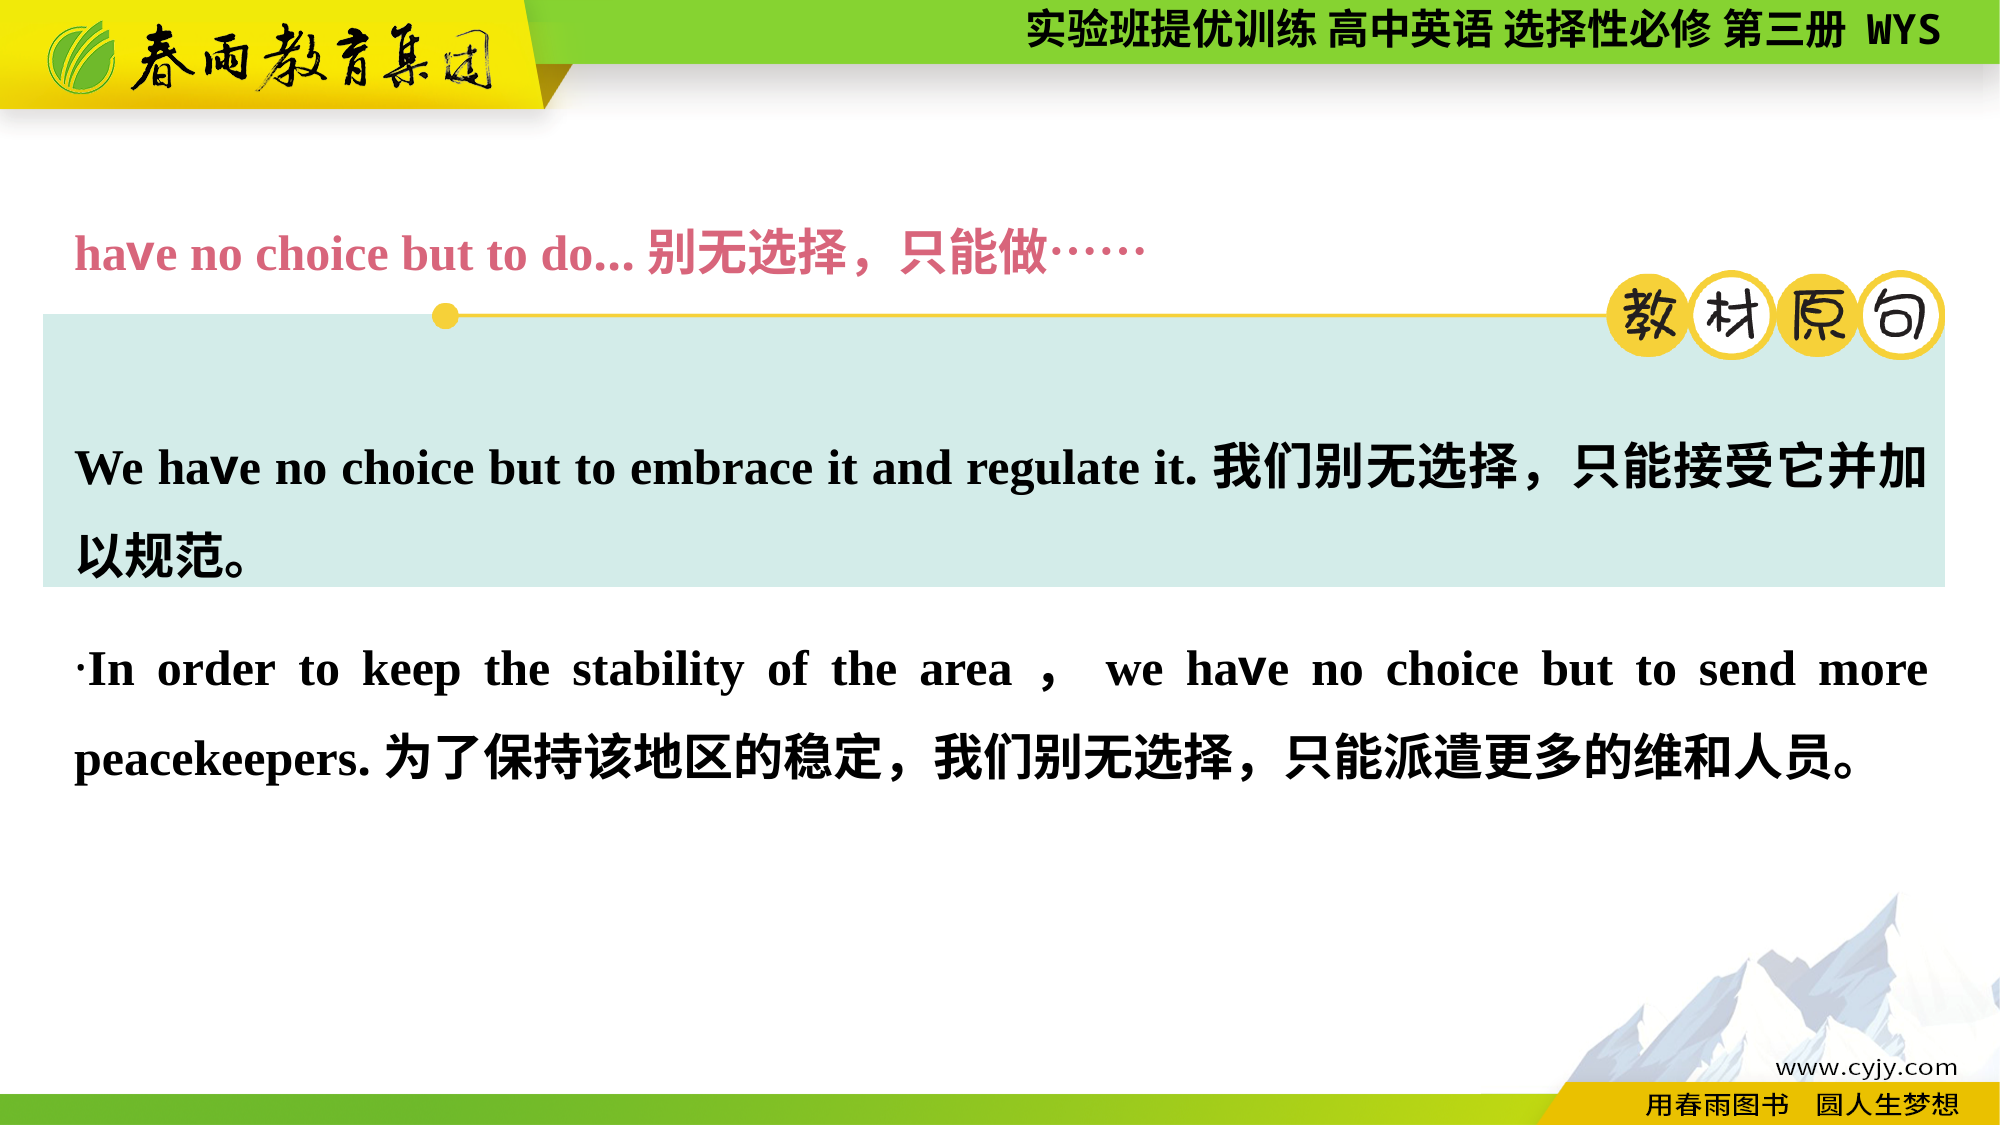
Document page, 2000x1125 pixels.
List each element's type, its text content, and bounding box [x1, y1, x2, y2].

picture [0, 0, 2000, 1125]
list have no choice but to do...别无选择，只能做…… [59, 183, 1944, 279]
text_box ·In order to keep the stability of the area，we have no choice but to send more peacekeepers.为了保持该地区的稳定，我们别无选择，只能派遣更多的维和人员。 [59, 598, 1944, 793]
